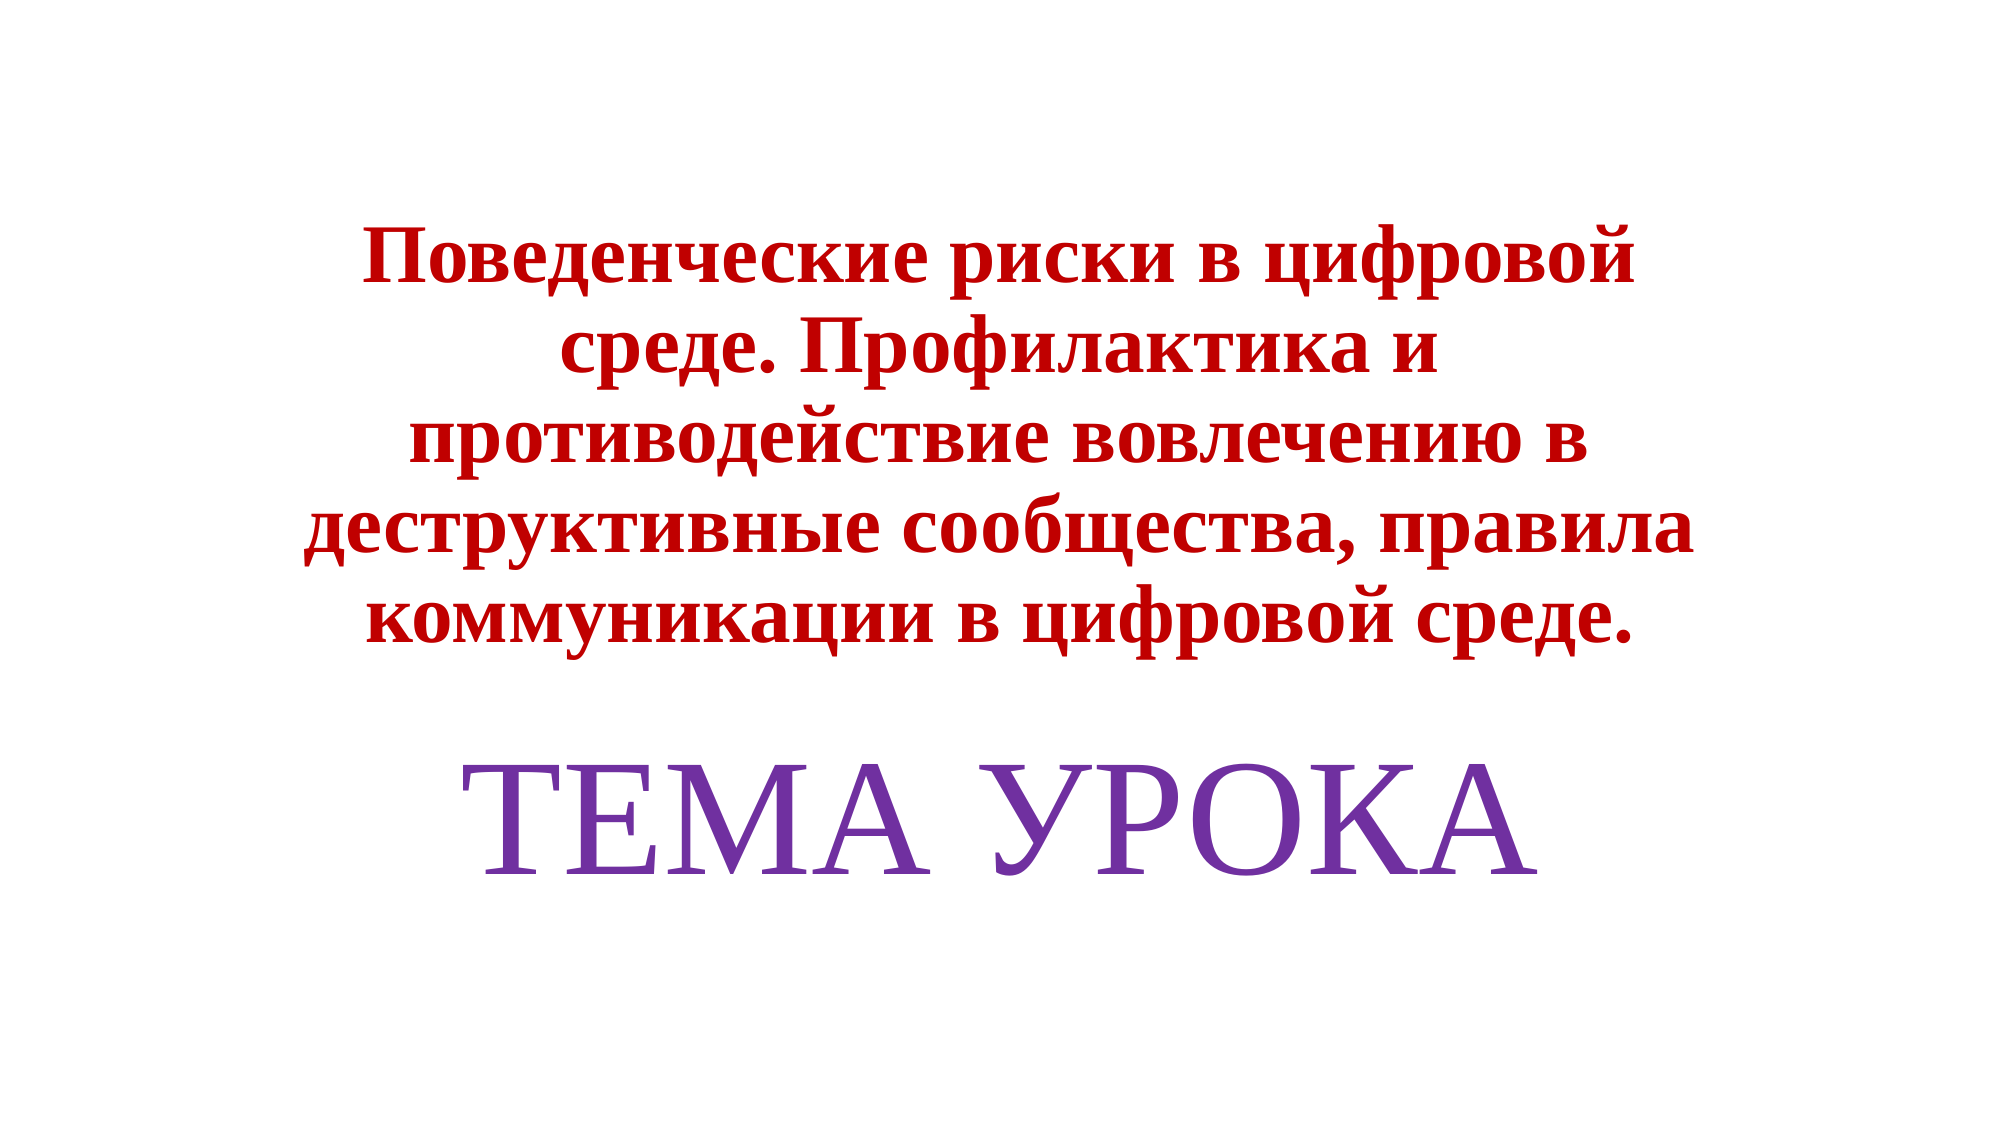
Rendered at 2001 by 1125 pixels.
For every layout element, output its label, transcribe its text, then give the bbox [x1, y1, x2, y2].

title Поведенческие риски в цифровой среде. Профилактика и противодействие вовлечению в деструктивные сообщества, правила коммуникации в цифровой среде. [249, 21, 1750, 723]
subtitle ТЕМА УРОКА [249, 723, 1750, 1005]
